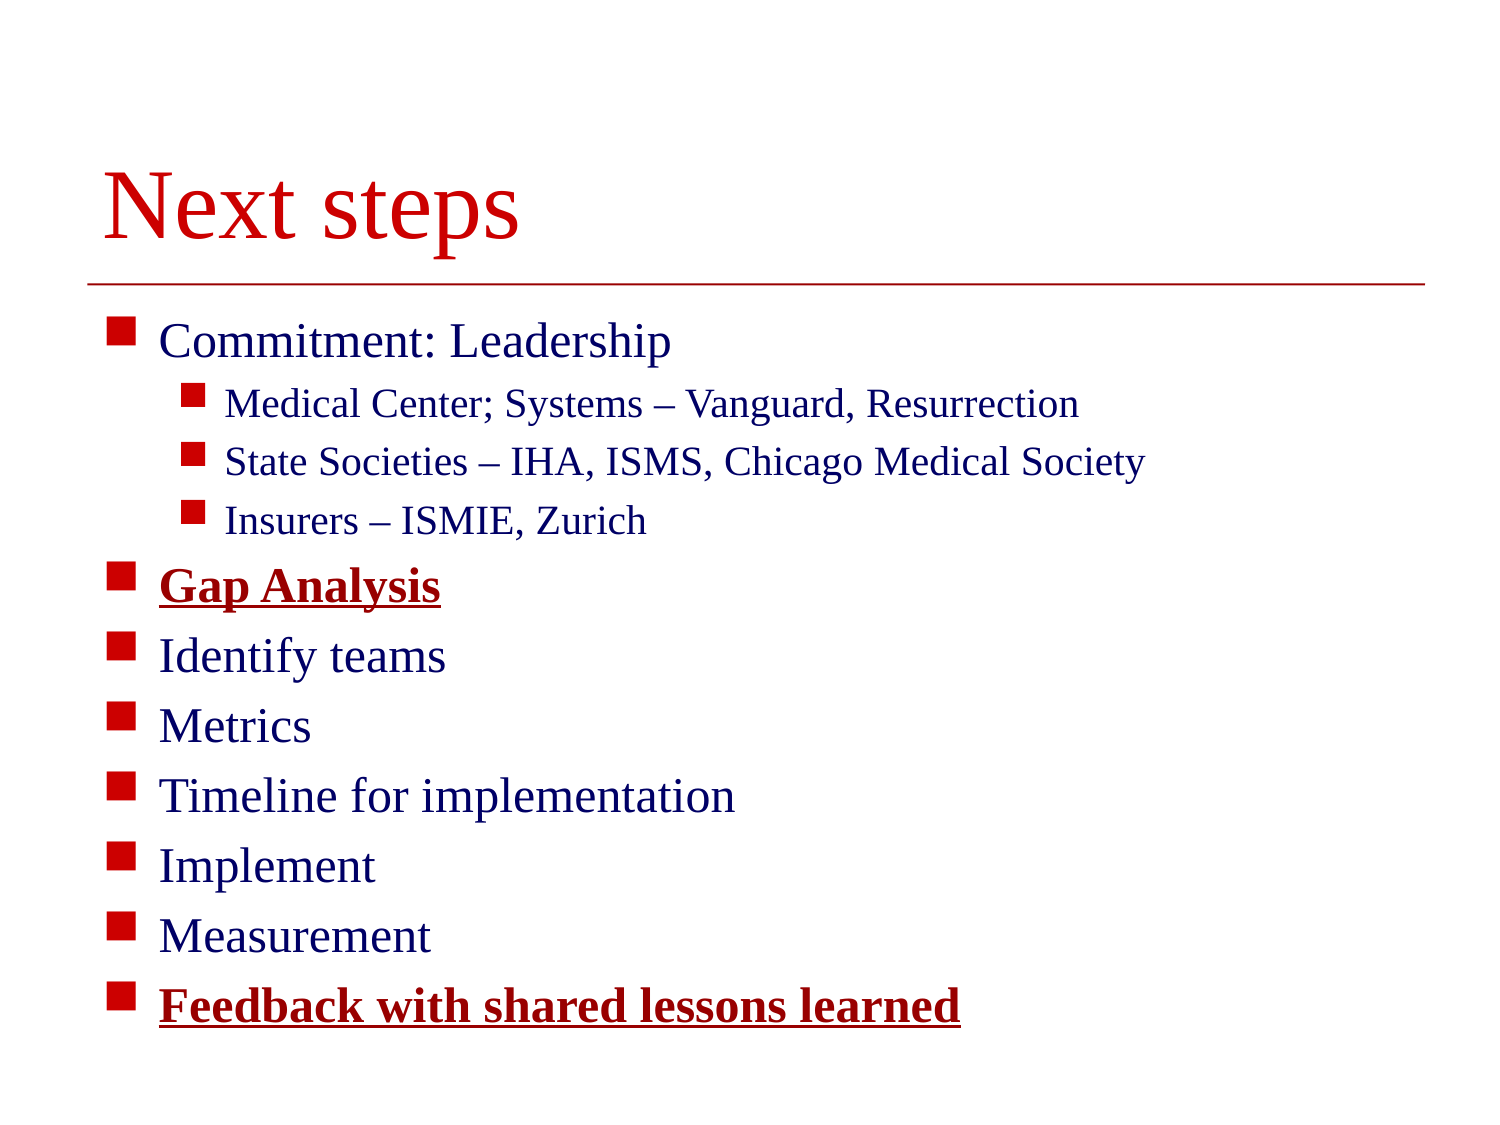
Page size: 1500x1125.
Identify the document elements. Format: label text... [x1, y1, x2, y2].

list Commitment: Leadership Medical Center; Systems – Vanguard, Resurrection State Societies – IHA, ISMS, Chicago Medical Society Insurers – ISMIE, Zurich Gap Analysis Identify teams Metrics Timeline for implementation Implement Measurement Feedback with shared lessons learned [87, 299, 1425, 963]
title Next steps [87, 77, 1425, 266]
